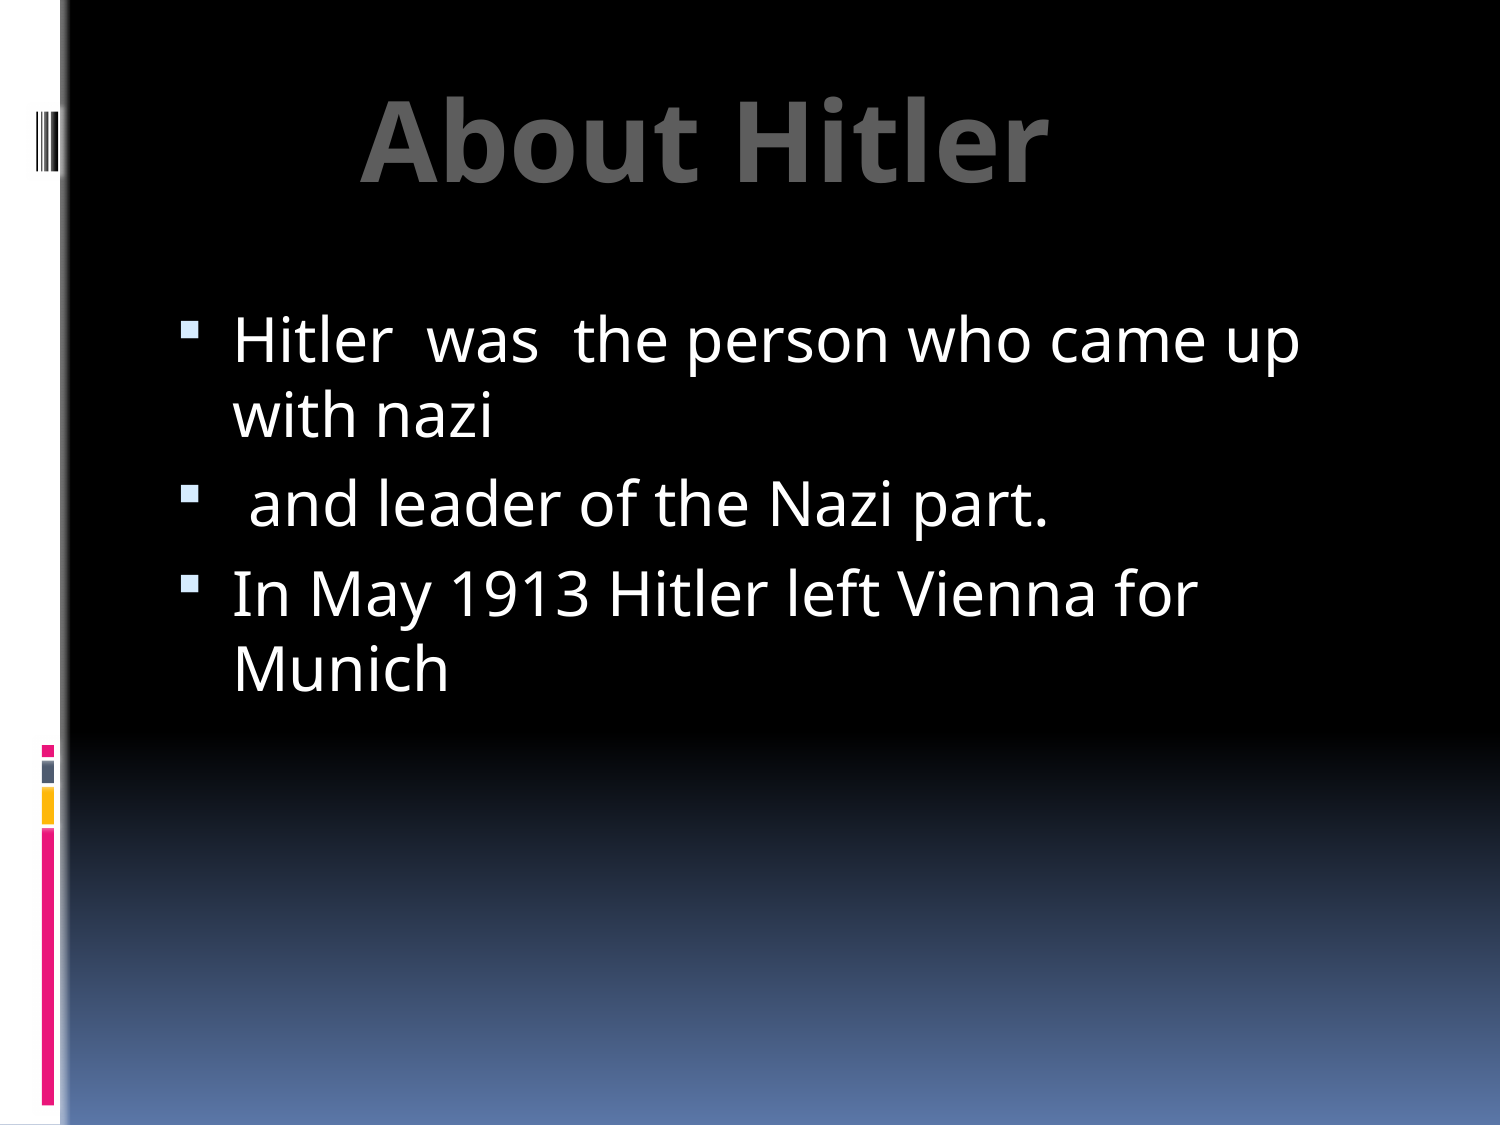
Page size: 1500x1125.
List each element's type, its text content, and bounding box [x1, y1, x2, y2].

text_box About Hitler [62, 62, 1350, 213]
list Hitler was the person who came up with nazi and leader of the Nazi part. In May 1913 Hitler left Vienna for Munich [150, 292, 1425, 1043]
